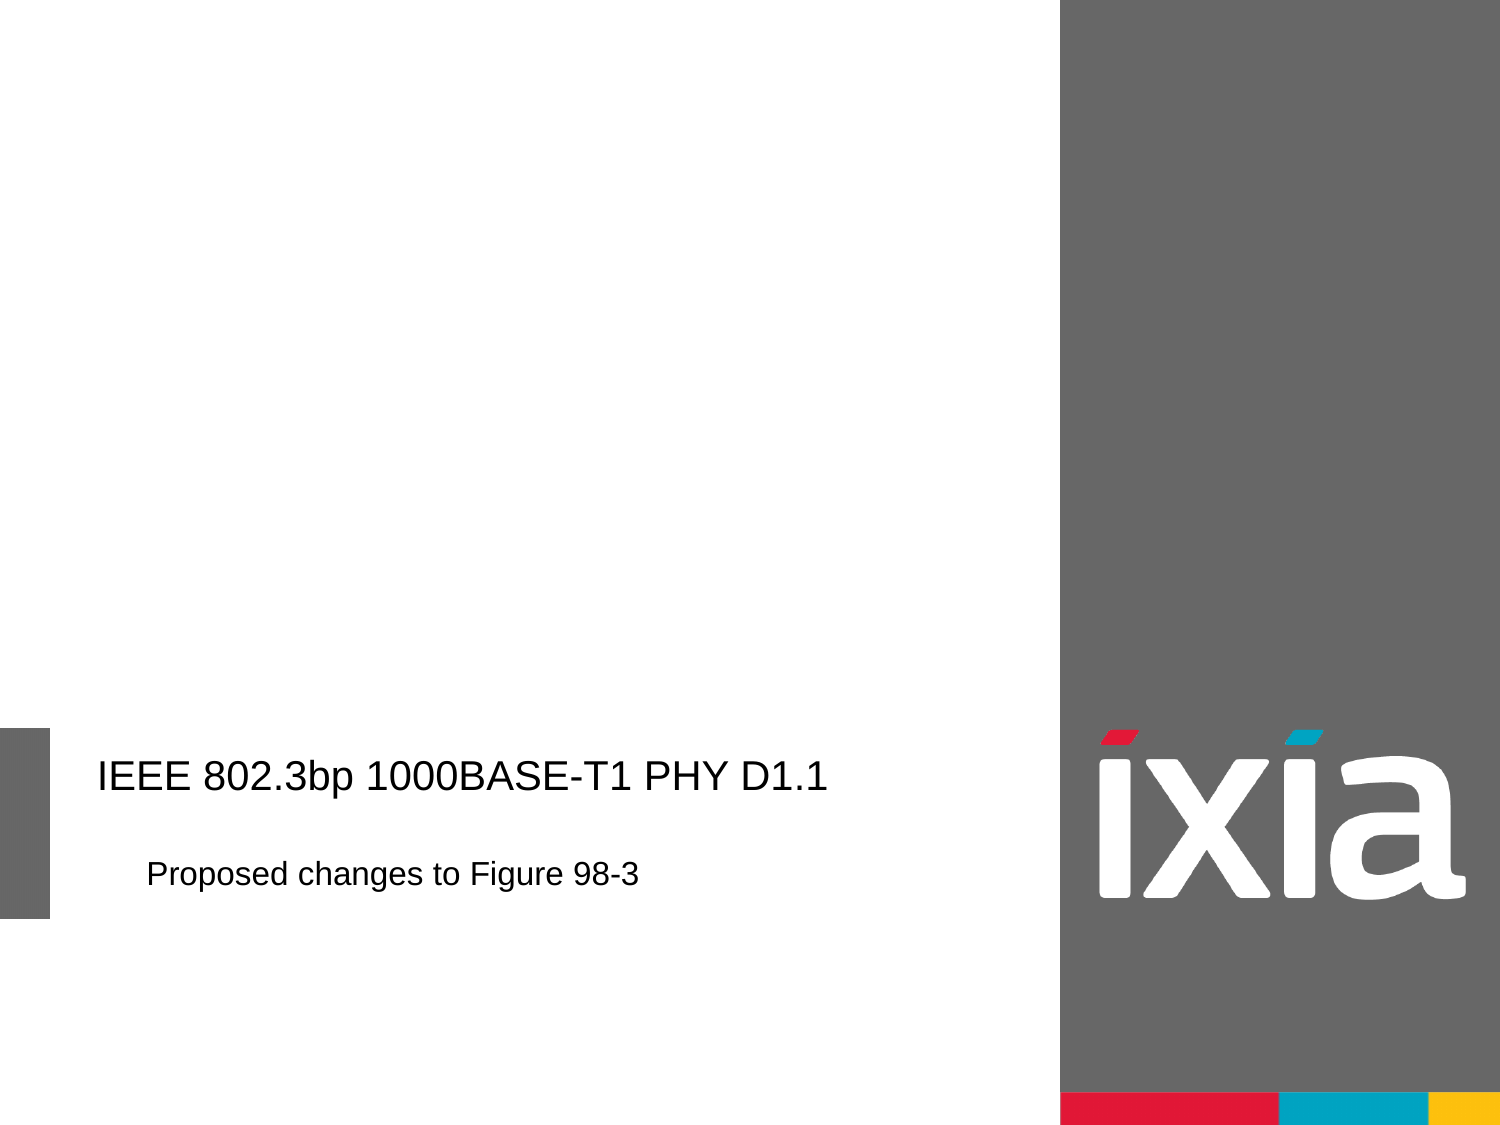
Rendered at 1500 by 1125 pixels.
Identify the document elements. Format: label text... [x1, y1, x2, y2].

picture [1060, 0, 1500, 1092]
list Proposed changes to Figure 98-3 [131, 845, 1026, 984]
title IEEE 802.3bp 1000BASE-T1 PHY D1.1 [81, 735, 1029, 812]
picture [0, 728, 50, 919]
picture [1061, 1093, 1500, 1125]
